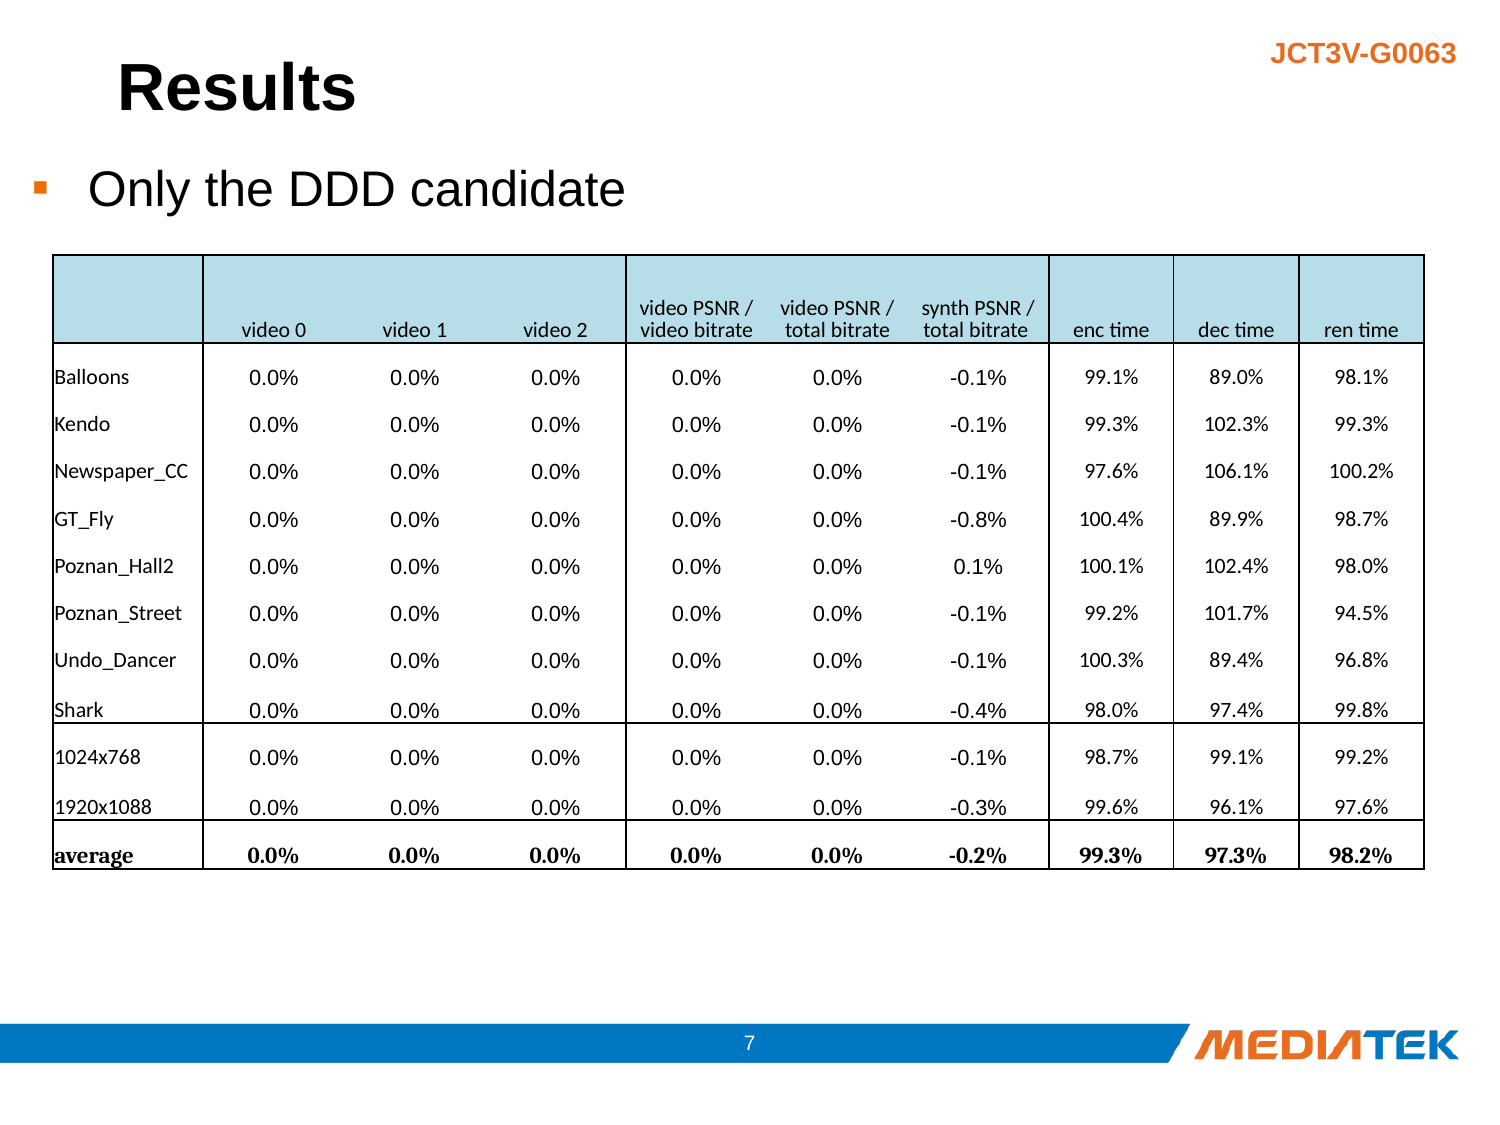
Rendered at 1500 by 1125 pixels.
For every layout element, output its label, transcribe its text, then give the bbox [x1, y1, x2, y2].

table_cell 100.4% [1050, 484, 1173, 532]
table_cell 0.0% [767, 437, 908, 484]
picture [0, 1023, 711, 1063]
table_cell 97.3% [1174, 821, 1298, 868]
table_cell -0.1% [908, 579, 1048, 626]
table_cell 0.0% [627, 532, 767, 579]
table_cell 99.3% [1050, 821, 1173, 868]
table_cell 0.0% [204, 579, 344, 626]
table_cell 0.0% [767, 532, 908, 579]
table_cell 0.0% [344, 532, 485, 579]
table_cell 102.4% [1174, 532, 1298, 579]
table_cell 0.0% [204, 821, 344, 868]
table_cell 0.0% [204, 390, 344, 437]
table_cell 0.0% [767, 724, 908, 770]
table_cell 0.0% [344, 821, 485, 868]
table_cell 0.0% [767, 626, 908, 673]
table_cell -0.2% [908, 821, 1048, 868]
table_cell 0.0% [767, 484, 908, 532]
table_cell 98.0% [1300, 532, 1423, 579]
table_cell 0.0% [204, 532, 344, 579]
list Only the DDD candidate [16, 148, 1483, 976]
table_header enc time [1050, 256, 1173, 342]
table_cell 100.2% [1300, 437, 1423, 484]
table_cell 101.7% [1174, 579, 1298, 626]
table_cell -0.1% [908, 344, 1048, 390]
table_cell 0.0% [344, 344, 485, 390]
table_cell 99.2% [1300, 724, 1423, 770]
table_cell 0.0% [485, 390, 625, 437]
table_cell 94.5% [1300, 579, 1423, 626]
table_cell 0.0% [344, 770, 485, 819]
table_cell 0.0% [204, 724, 344, 770]
table_cell 0.0% [485, 770, 625, 819]
table_cell Shark [54, 673, 202, 722]
table_cell 0.0% [627, 437, 767, 484]
table_cell 0.0% [344, 626, 485, 673]
table_cell 0.0% [204, 437, 344, 484]
table_cell 0.0% [627, 579, 767, 626]
table_header video 1 [344, 256, 485, 342]
table_cell 0.0% [485, 437, 625, 484]
table_cell 0.0% [344, 437, 485, 484]
table_header dec time [1174, 256, 1298, 342]
table_cell 0.0% [485, 484, 625, 532]
table_cell 0.0% [485, 673, 625, 722]
table_cell 0.0% [767, 770, 908, 819]
table_cell 102.3% [1174, 390, 1298, 437]
table_cell 97.6% [1050, 437, 1173, 484]
table_cell 0.0% [204, 673, 344, 722]
table_cell 0.0% [767, 344, 908, 390]
table_cell 0.0% [485, 626, 625, 673]
table_cell -0.8% [908, 484, 1048, 532]
table_cell 0.0% [627, 390, 767, 437]
table_cell 0.0% [767, 390, 908, 437]
table_header video 2 [485, 256, 625, 342]
table_cell Poznan_Street [54, 579, 202, 626]
table_cell 100.1% [1050, 532, 1173, 579]
slide_number 6 [711, 1022, 789, 1090]
table_cell 98.7% [1050, 724, 1173, 770]
table_cell 0.0% [767, 579, 908, 626]
table_header ren time [1300, 256, 1423, 342]
table_cell -0.1% [908, 626, 1048, 673]
picture [789, 1023, 1459, 1063]
table_cell 0.0% [344, 673, 485, 722]
table_cell 0.0% [627, 344, 767, 390]
table_cell Poznan_Hall2 [54, 532, 202, 579]
table_header [54, 256, 202, 342]
table_cell 0.0% [627, 770, 767, 819]
table_cell 0.0% [627, 673, 767, 722]
table_cell 0.0% [204, 770, 344, 819]
table_cell 0.0% [485, 532, 625, 579]
table_cell 97.4% [1174, 673, 1298, 722]
table_cell 99.1% [1174, 724, 1298, 770]
table_header video PSNR / video bitrate [627, 256, 767, 342]
table_cell -0.3% [908, 770, 1048, 819]
table_cell 0.0% [485, 344, 625, 390]
table_cell 0.1% [908, 532, 1048, 579]
table_cell 99.2% [1050, 579, 1173, 626]
table_cell average [54, 821, 202, 868]
table_cell 1024x768 [54, 724, 202, 770]
table_cell 0.0% [344, 724, 485, 770]
table_cell 98.2% [1300, 821, 1423, 868]
table_cell 0.0% [204, 626, 344, 673]
table_cell -0.4% [908, 673, 1048, 722]
table_cell -0.1% [908, 390, 1048, 437]
table_cell Newspaper_CC [54, 437, 202, 484]
table_cell 96.1% [1174, 770, 1298, 819]
table_cell 0.0% [344, 579, 485, 626]
table_cell GT_Fly [54, 484, 202, 532]
table_cell 1920x1088 [54, 770, 202, 819]
table_cell 0.0% [344, 390, 485, 437]
table_cell 98.7% [1300, 484, 1423, 532]
table_cell 0.0% [767, 673, 908, 722]
table_header video 0 [204, 256, 344, 342]
table_cell 99.3% [1050, 390, 1173, 437]
table_cell 96.8% [1300, 626, 1423, 673]
table_cell 0.0% [485, 579, 625, 626]
table_cell 0.0% [627, 724, 767, 770]
table_cell 99.6% [1050, 770, 1173, 819]
table_cell 99.3% [1300, 390, 1423, 437]
table_cell 100.3% [1050, 626, 1173, 673]
table_cell Undo_Dancer [54, 626, 202, 673]
table_cell 98.0% [1050, 673, 1173, 722]
table_cell 0.0% [204, 344, 344, 390]
table_cell 99.1% [1050, 344, 1173, 390]
table_header synth PSNR / total bitrate [908, 256, 1048, 342]
table_cell 0.0% [204, 484, 344, 532]
table_cell 97.6% [1300, 770, 1423, 819]
table_cell 89.9% [1174, 484, 1298, 532]
table_cell 0.0% [767, 821, 908, 868]
table_cell 98.1% [1300, 344, 1423, 390]
table_cell 0.0% [485, 821, 625, 868]
table_cell 0.0% [344, 484, 485, 532]
table_cell 0.0% [627, 484, 767, 532]
table_cell 0.0% [485, 724, 625, 770]
table_cell -0.1% [908, 437, 1048, 484]
table_cell 99.8% [1300, 673, 1423, 722]
table_cell 0.0% [627, 626, 767, 673]
table_cell -0.1% [908, 724, 1048, 770]
table_cell 106.1% [1174, 437, 1298, 484]
table_cell 89.4% [1174, 626, 1298, 673]
title Results [101, 28, 1425, 138]
table_cell 0.0% [627, 821, 767, 868]
table_cell 89.0% [1174, 344, 1298, 390]
table_cell Kendo [54, 390, 202, 437]
table_header video PSNR / total bitrate [767, 256, 908, 342]
table_cell Balloons [54, 344, 202, 390]
